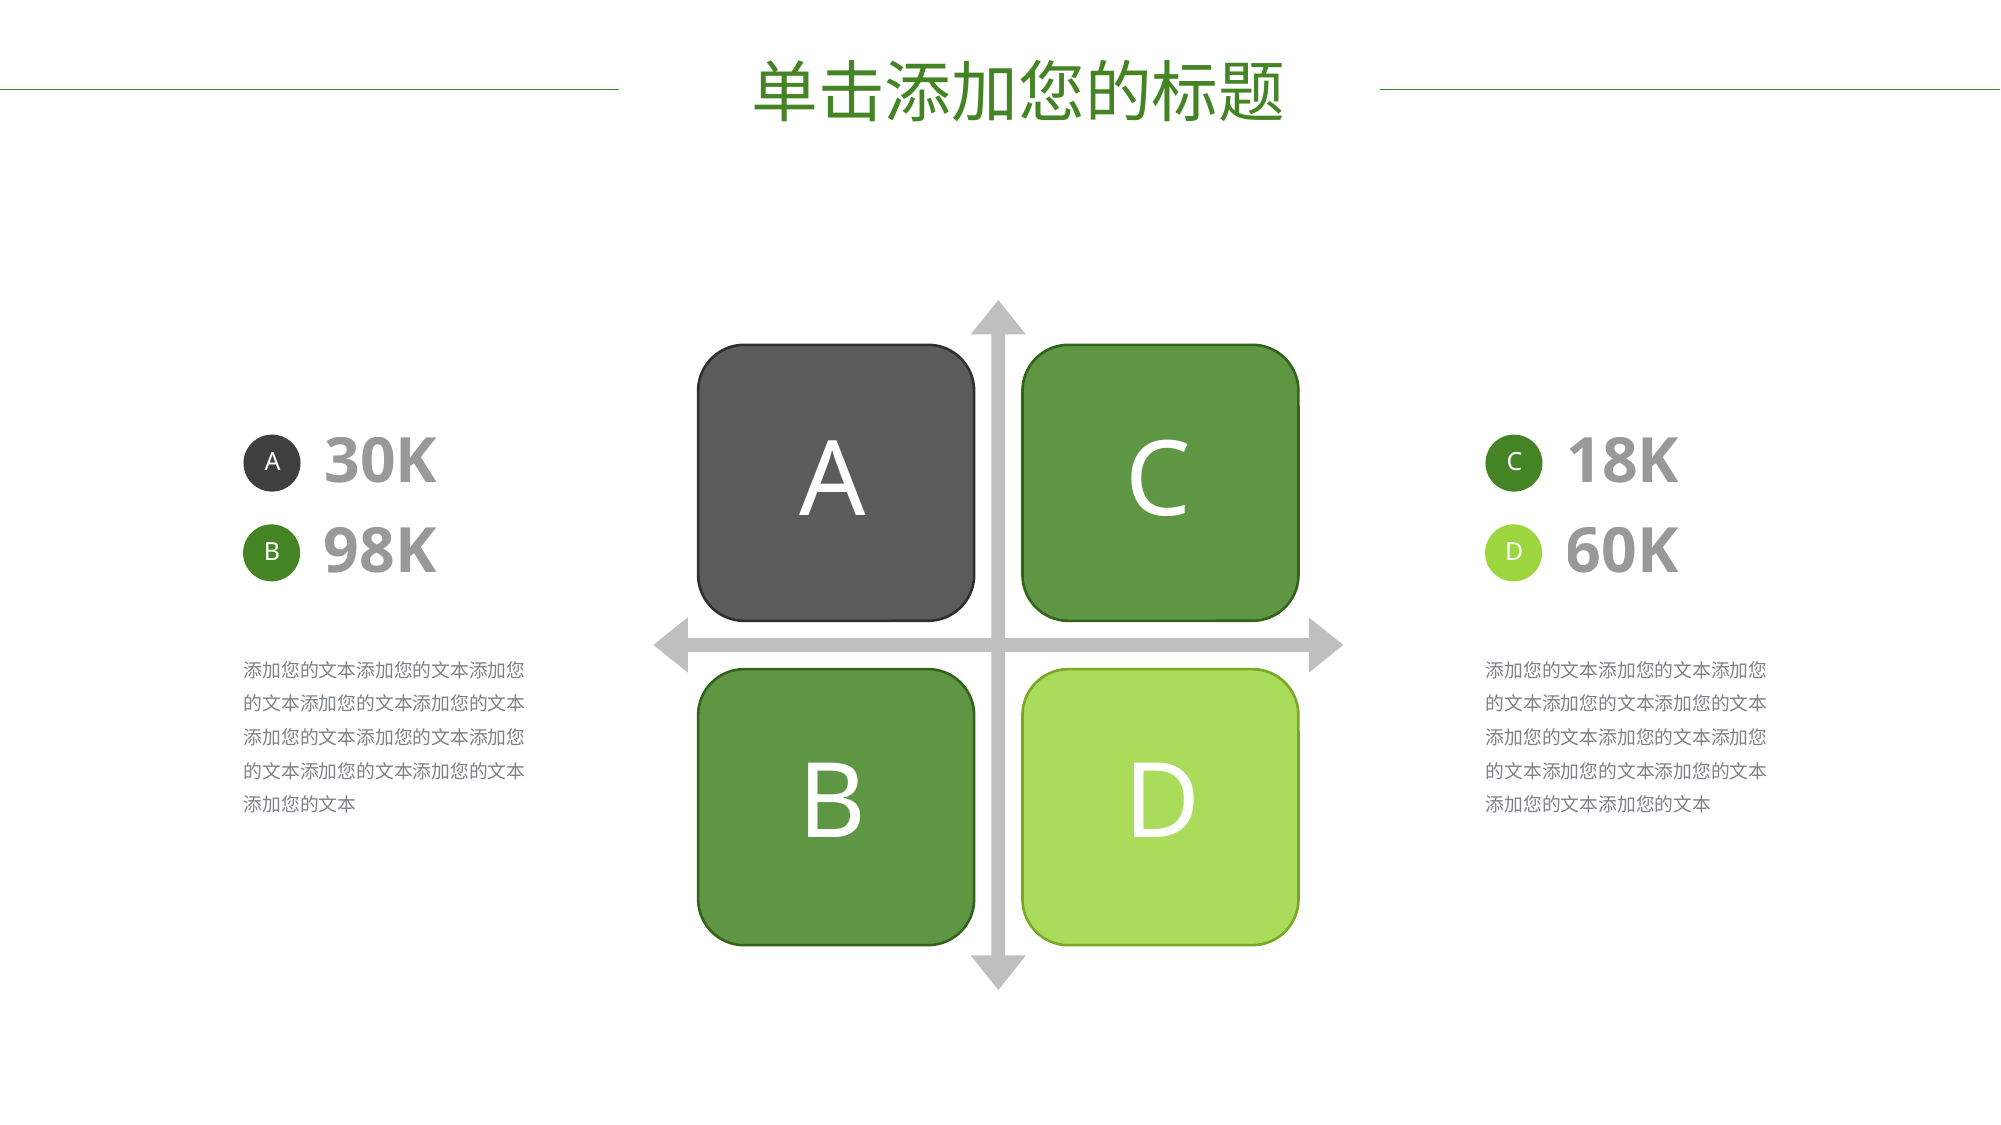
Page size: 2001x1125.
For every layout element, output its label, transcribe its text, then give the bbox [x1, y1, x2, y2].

text_box [1499, 523, 1528, 527]
text_box [242, 449, 246, 478]
text_box [257, 523, 286, 527]
text_box 60K [1551, 502, 1769, 593]
text_box A [246, 438, 299, 483]
text_box D [1487, 527, 1541, 573]
text_box [1498, 433, 1530, 438]
text_box 单击添加您的标题 [669, 42, 1368, 138]
text_box 添加您的文本添加您的文本添加您的文本添加您的文本添加您的文本添加您的文本添加您的文本添加您的文本添加您的文本添加您的文本添加您的文本添加您的文本 [1471, 639, 1785, 823]
text_box [1491, 573, 1536, 583]
text_box 98K [309, 502, 527, 593]
text_box [250, 573, 294, 583]
text_box [1484, 449, 1488, 478]
text_box [256, 433, 288, 438]
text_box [631, 299, 1366, 990]
text_box [250, 483, 294, 493]
text_box C [1488, 438, 1542, 483]
text_box [1492, 483, 1536, 493]
text_box 30K [309, 412, 527, 502]
text_box B [245, 527, 299, 573]
text_box 18K [1551, 412, 1769, 502]
text_box 添加您的文本添加您的文本添加您的文本添加您的文本添加您的文本添加您的文本添加您的文本添加您的文本添加您的文本添加您的文本添加您的文本 [229, 639, 543, 823]
